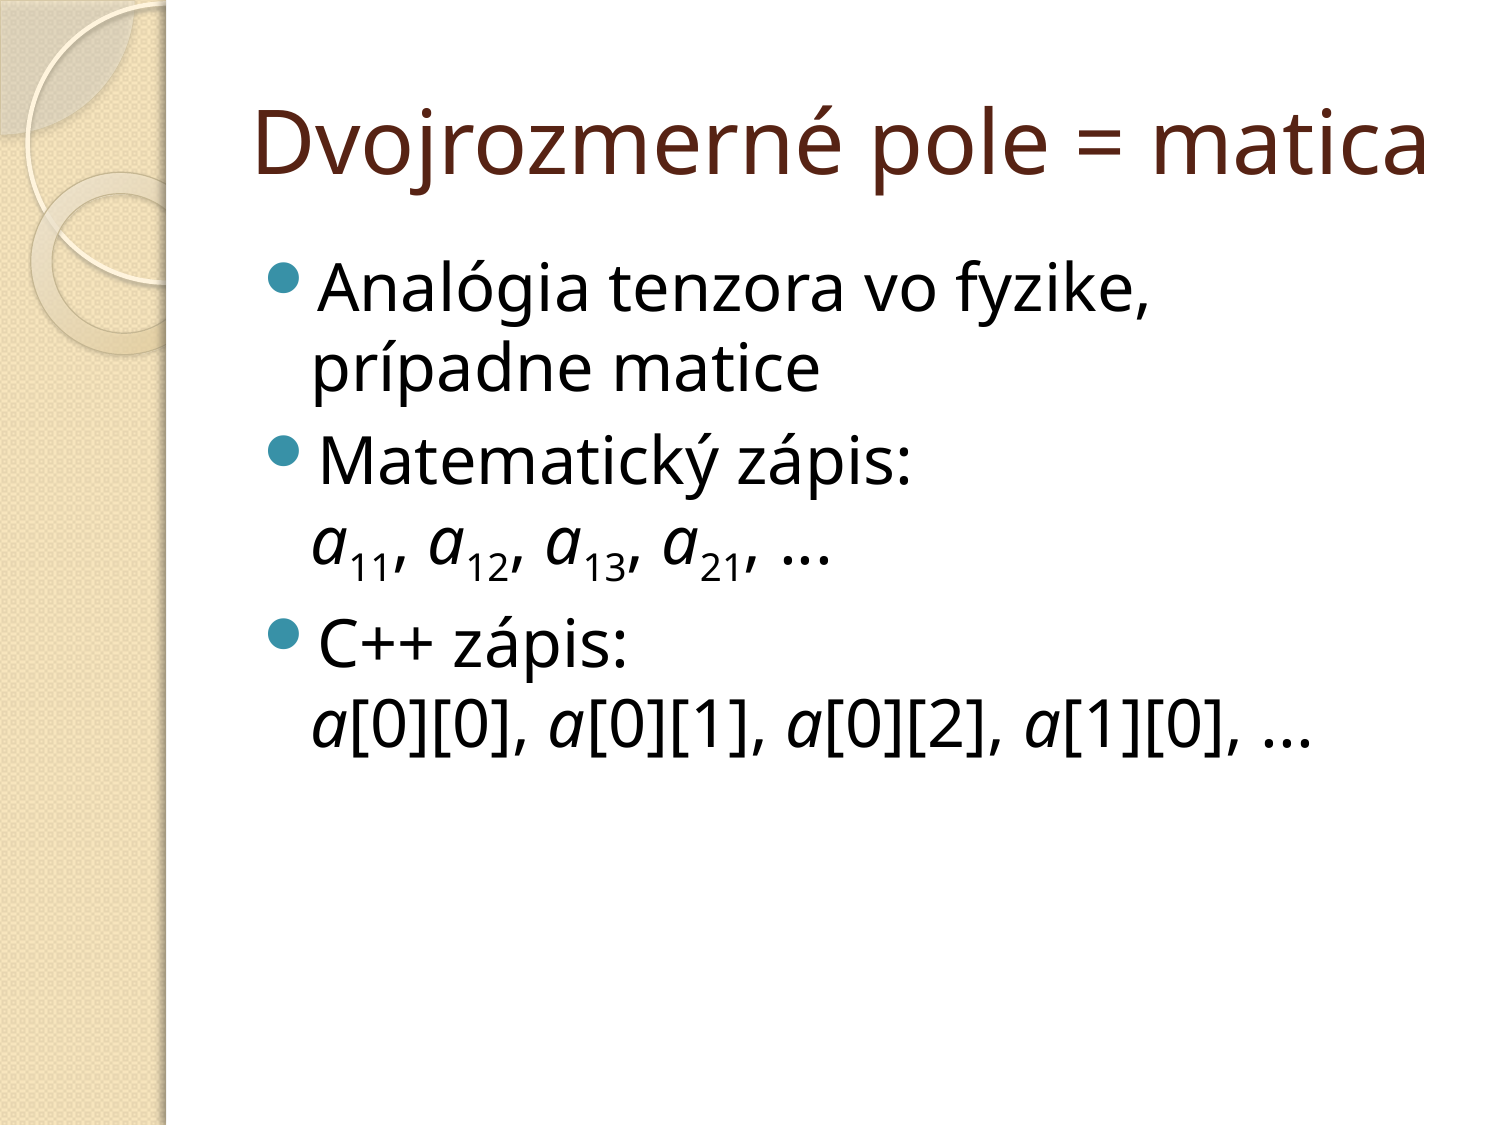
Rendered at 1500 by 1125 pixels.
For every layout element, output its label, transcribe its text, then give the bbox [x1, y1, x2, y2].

list Analógia tenzora vo fyzike, prípadne matice Matematický zápis: a11, a12, a13, a21, ... C++ zápis: a[0][0], a[0][1], a[0][2], a[1][0], ... [235, 237, 1466, 1025]
title Dvojrozmerné pole = matica [235, 45, 1466, 233]
